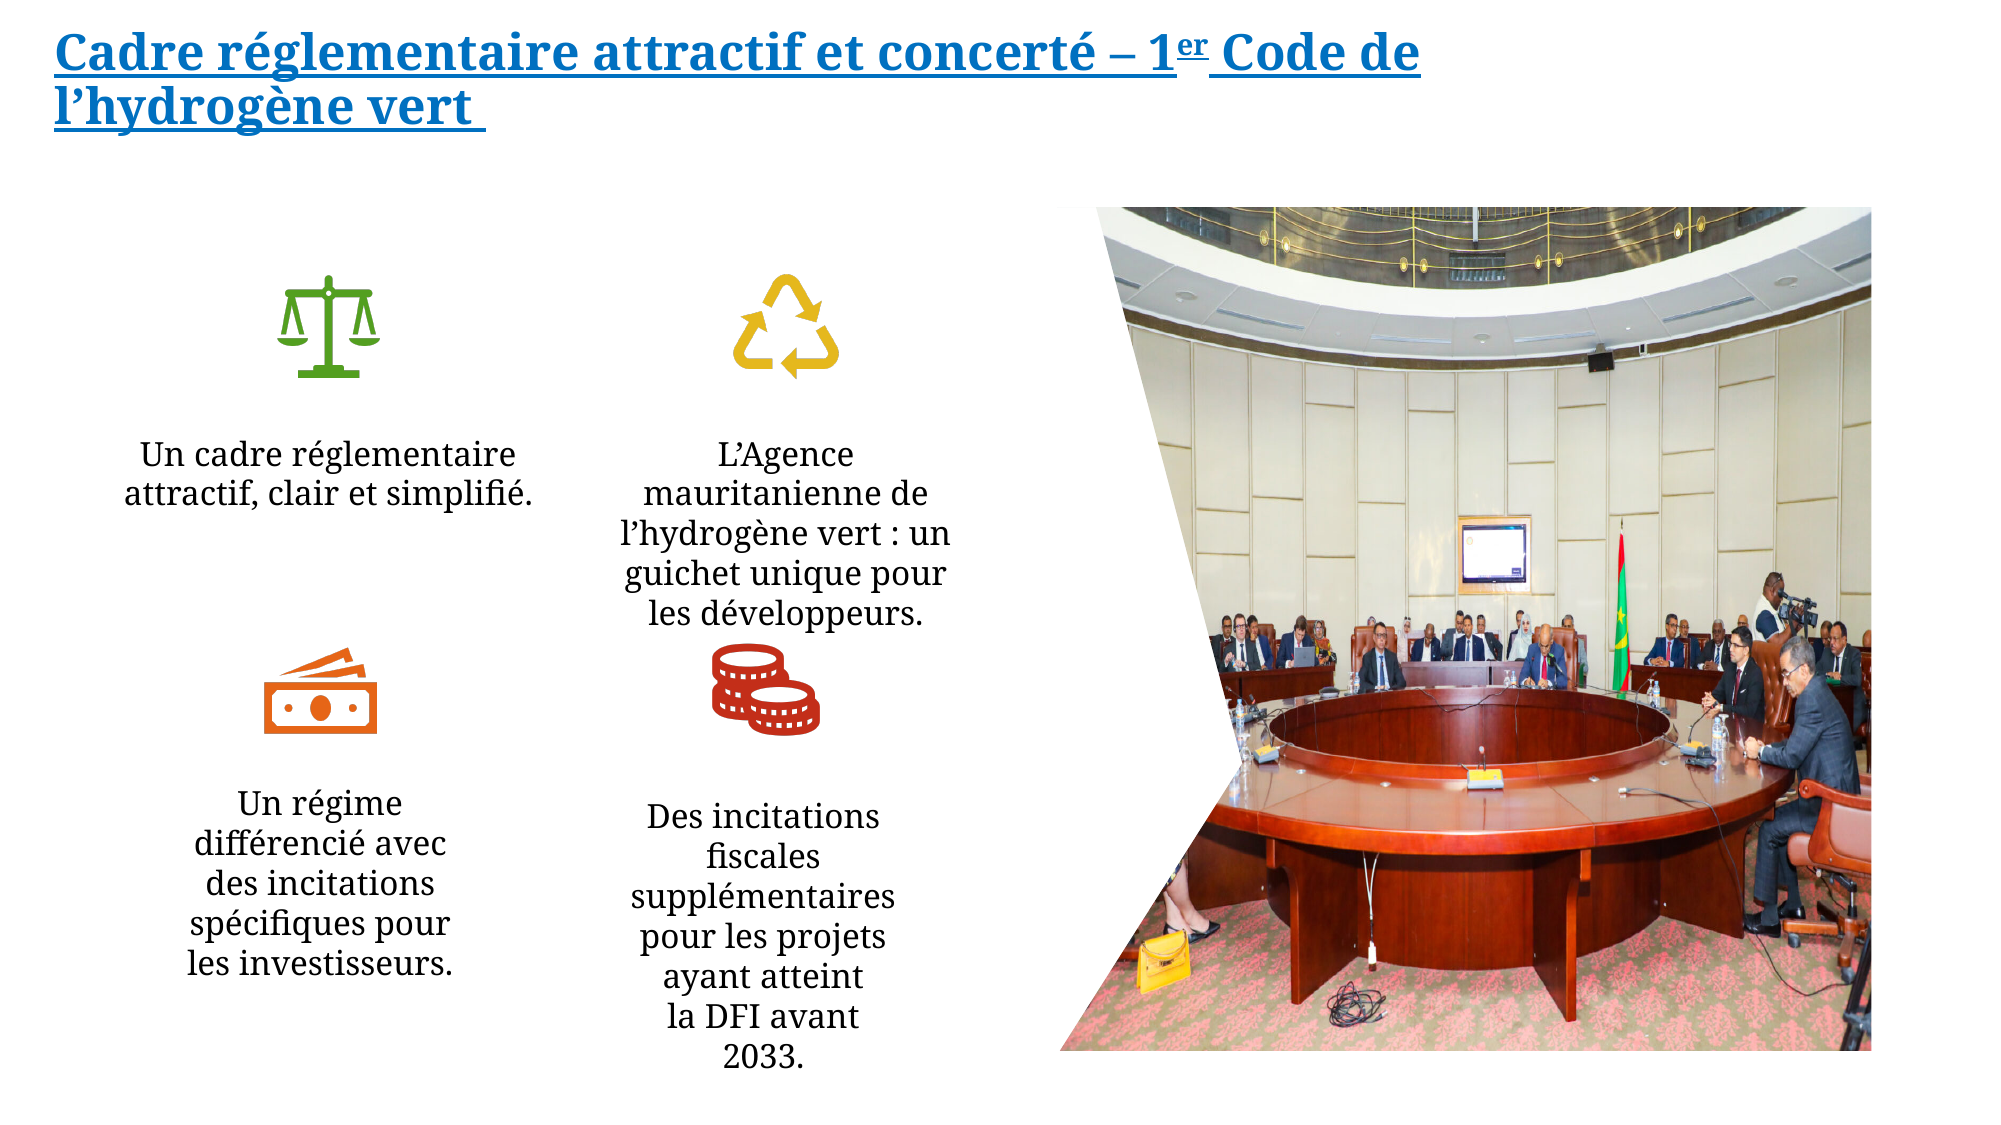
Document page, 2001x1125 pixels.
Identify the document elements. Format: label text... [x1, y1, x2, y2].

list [35, 217, 1038, 972]
picture [1056, 207, 1872, 1051]
title Cadre réglementaire attractif et concerté – 1er Code de l’hydrogène vert [39, 0, 1707, 163]
